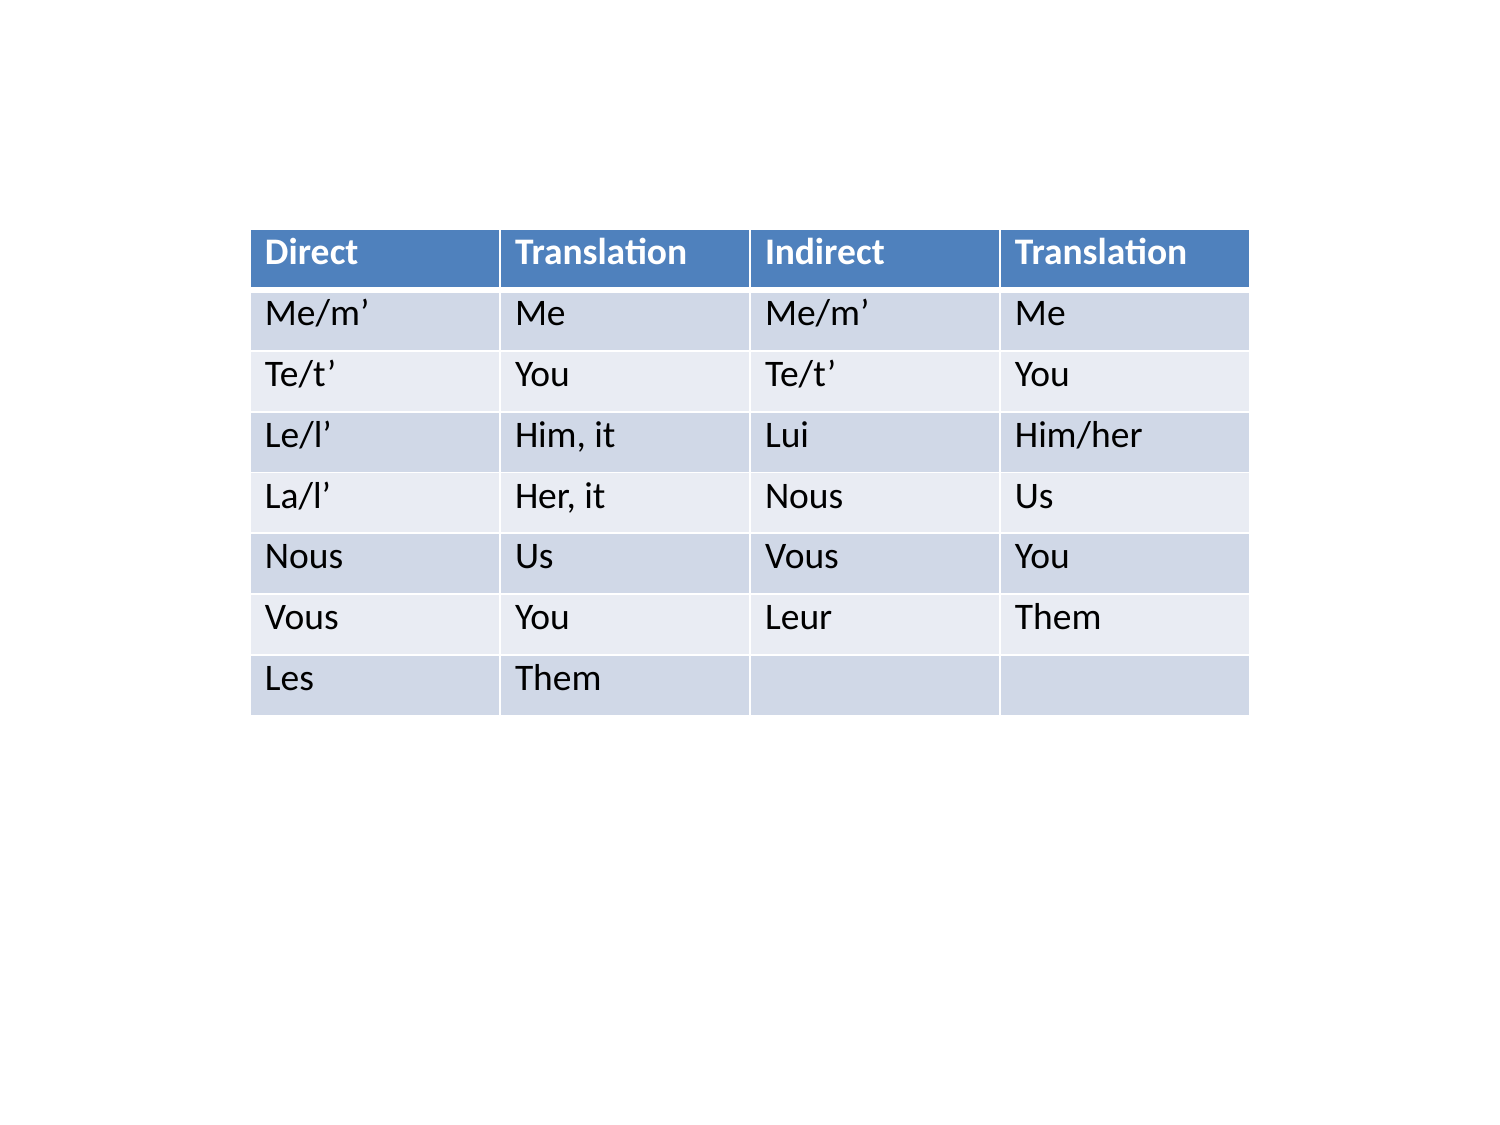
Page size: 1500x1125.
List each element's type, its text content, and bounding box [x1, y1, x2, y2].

table_cell Nous [251, 534, 499, 593]
table_cell [751, 656, 999, 715]
table_cell You [1001, 352, 1249, 411]
table_cell Him/her [1001, 413, 1249, 472]
table_cell Her, it [501, 473, 749, 532]
table_cell [1001, 656, 1249, 715]
table_cell Us [1001, 473, 1249, 532]
table_cell Leur [751, 595, 999, 654]
table_cell Him, it [501, 413, 749, 472]
table_cell Vous [751, 534, 999, 593]
table_cell Lui [751, 413, 999, 472]
table_cell Me/m’ [751, 293, 999, 350]
table_header Indirect [751, 230, 999, 287]
table_cell Me [1001, 293, 1249, 350]
table_cell Les [251, 656, 499, 715]
table_header Direct [251, 230, 499, 287]
table_cell Vous [251, 595, 499, 654]
table_cell La/l’ [251, 473, 499, 532]
table_header Translation [501, 230, 749, 287]
table_header Translation [1001, 230, 1249, 287]
table_cell Them [501, 656, 749, 715]
table_cell You [501, 352, 749, 411]
table_cell Me [501, 293, 749, 350]
table_cell You [501, 595, 749, 654]
table_cell Us [501, 534, 749, 593]
table_cell Nous [751, 473, 999, 532]
table_cell Te/t’ [751, 352, 999, 411]
table_cell Te/t’ [251, 352, 499, 411]
table_cell Le/l’ [251, 413, 499, 472]
table_cell You [1001, 534, 1249, 593]
table_cell Them [1001, 595, 1249, 654]
table_cell Me/m’ [251, 293, 499, 350]
